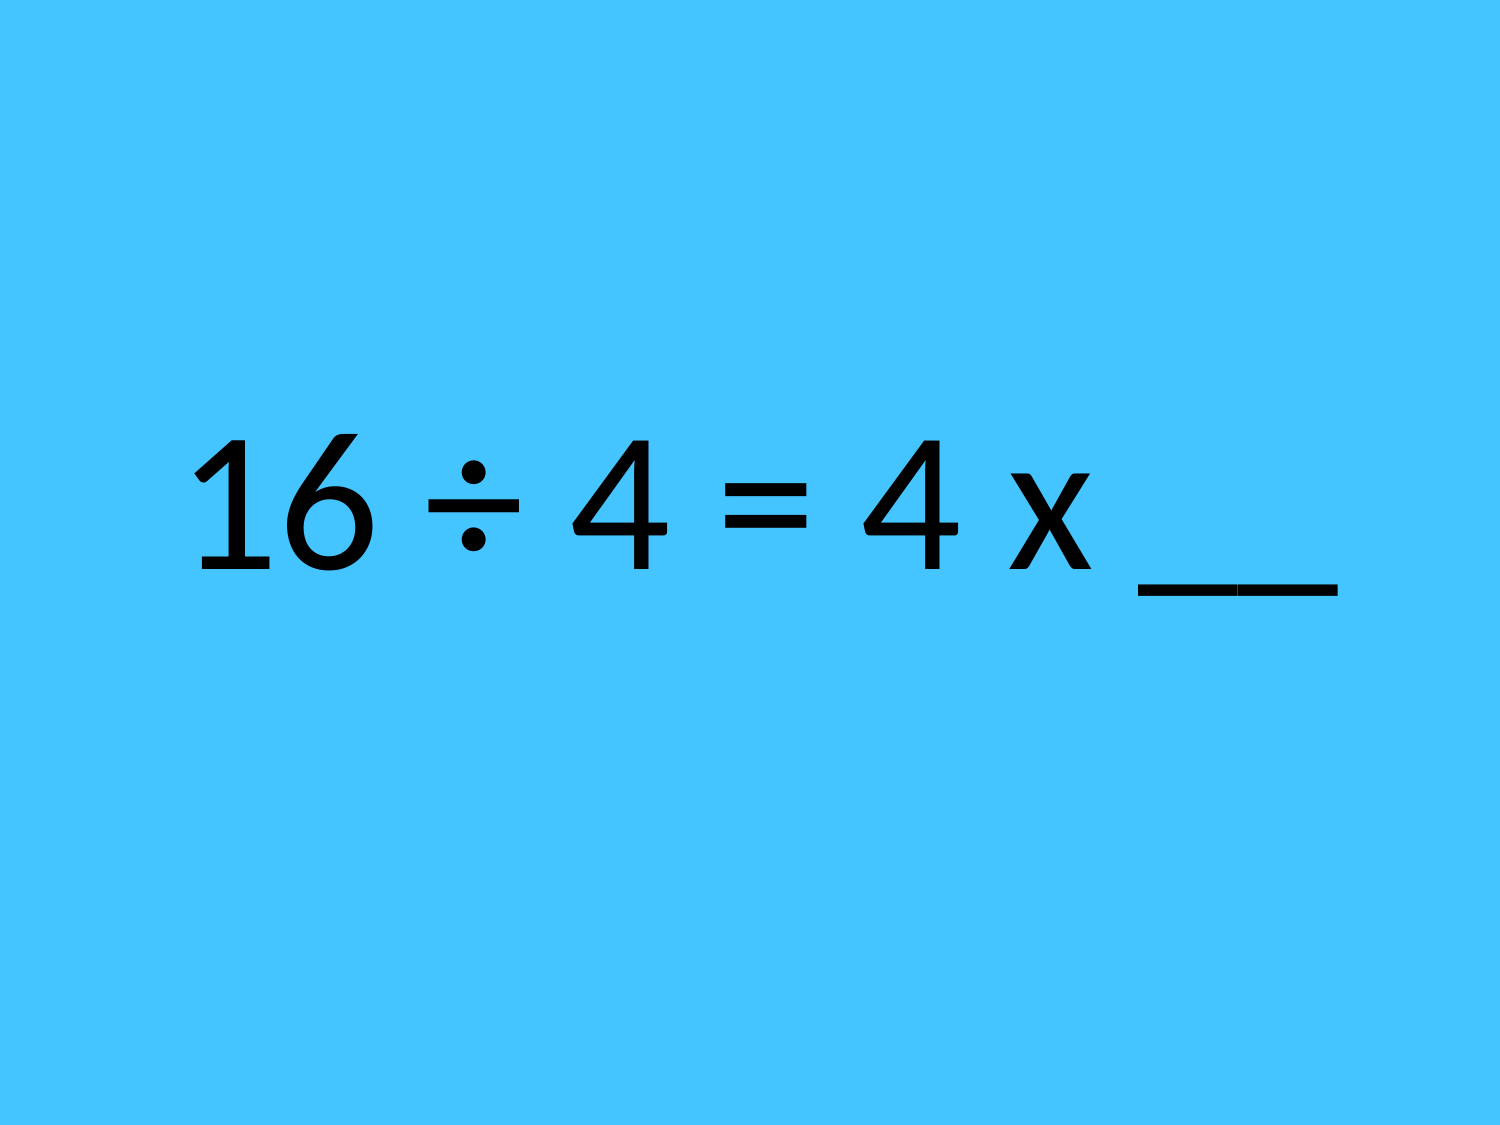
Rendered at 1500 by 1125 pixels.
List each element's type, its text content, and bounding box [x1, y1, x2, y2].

text_box 16 ÷ 4 = 4 x __ [162, 362, 1425, 618]
